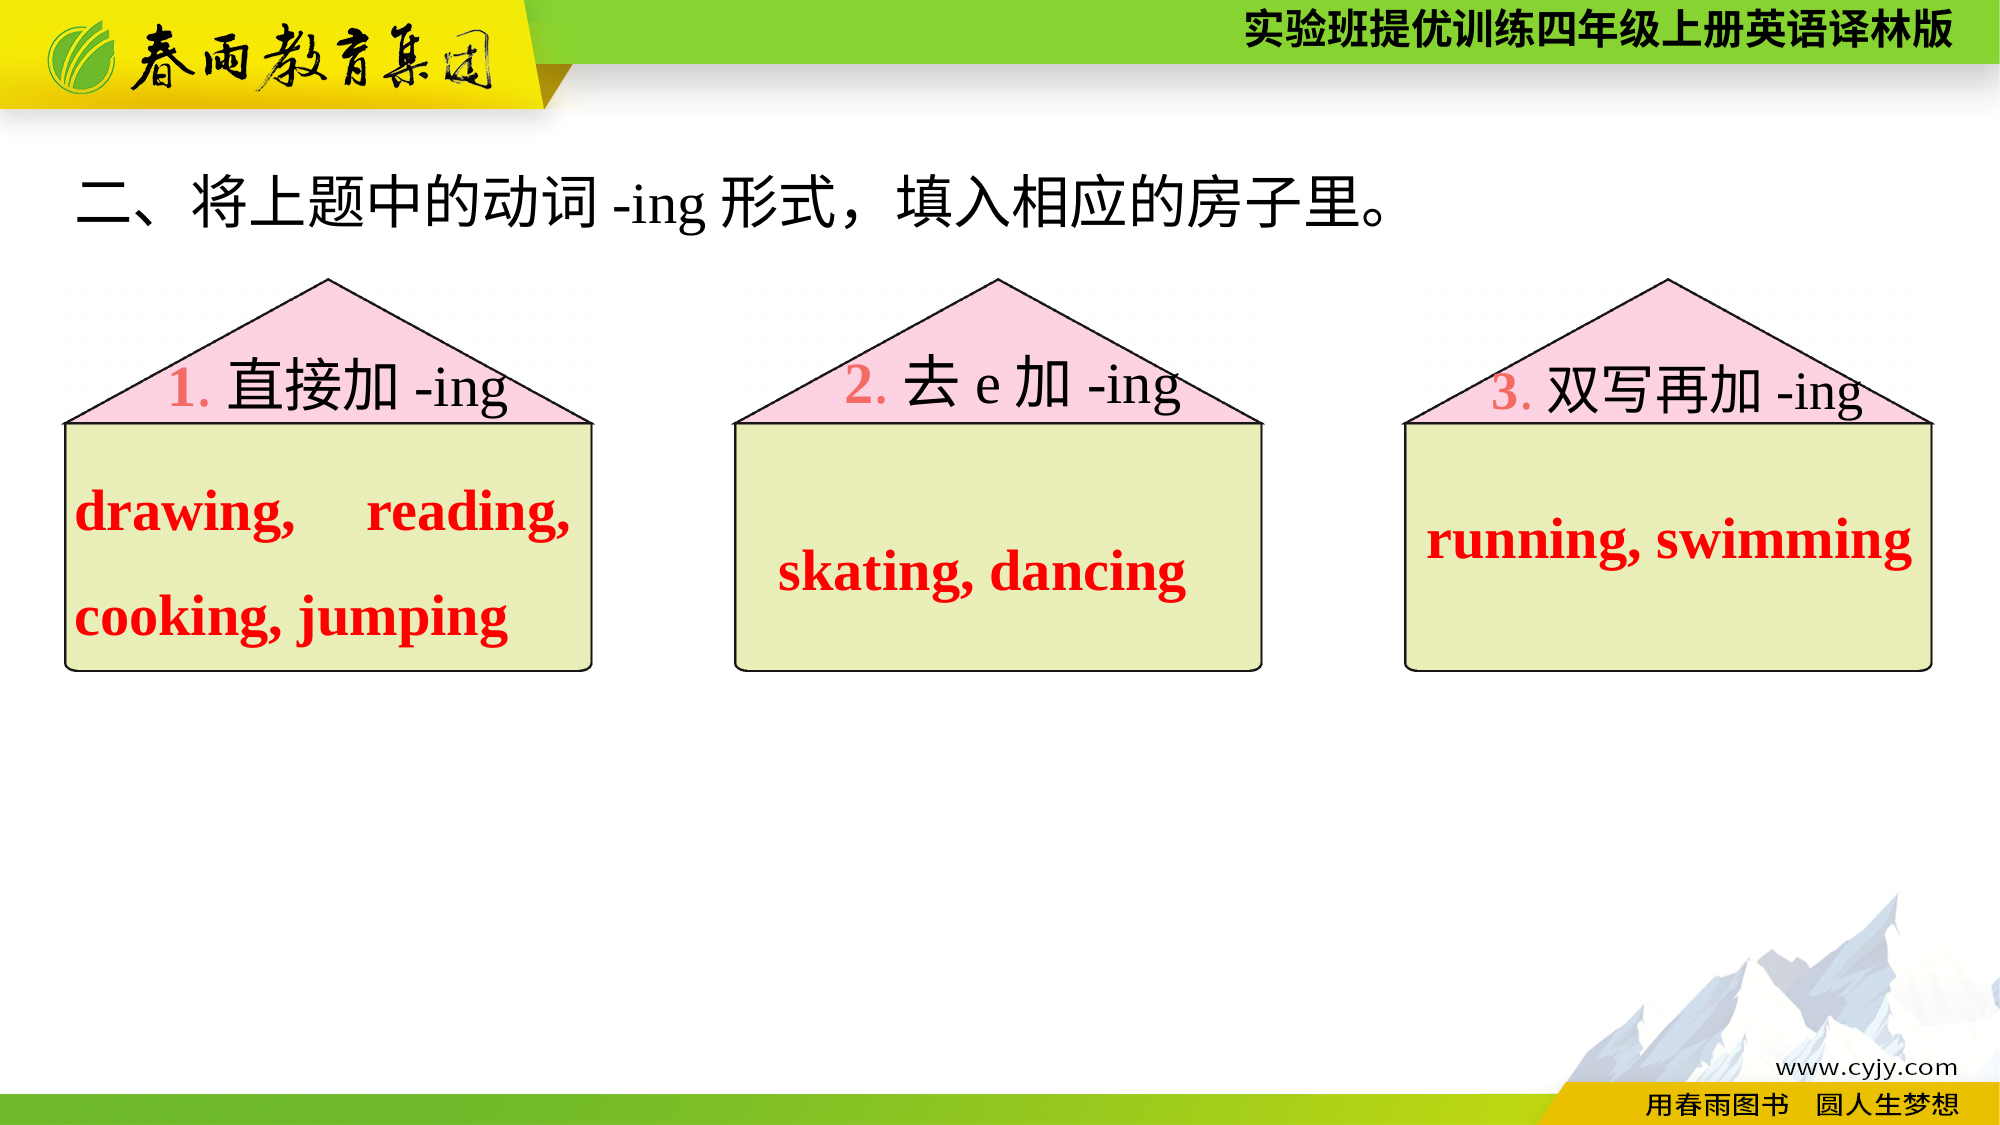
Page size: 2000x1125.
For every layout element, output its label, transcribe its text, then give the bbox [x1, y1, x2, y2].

picture [0, 0, 2000, 1125]
list 二、将上题中的动词-ing形式，填入相应的房子里。 [59, 122, 1944, 231]
